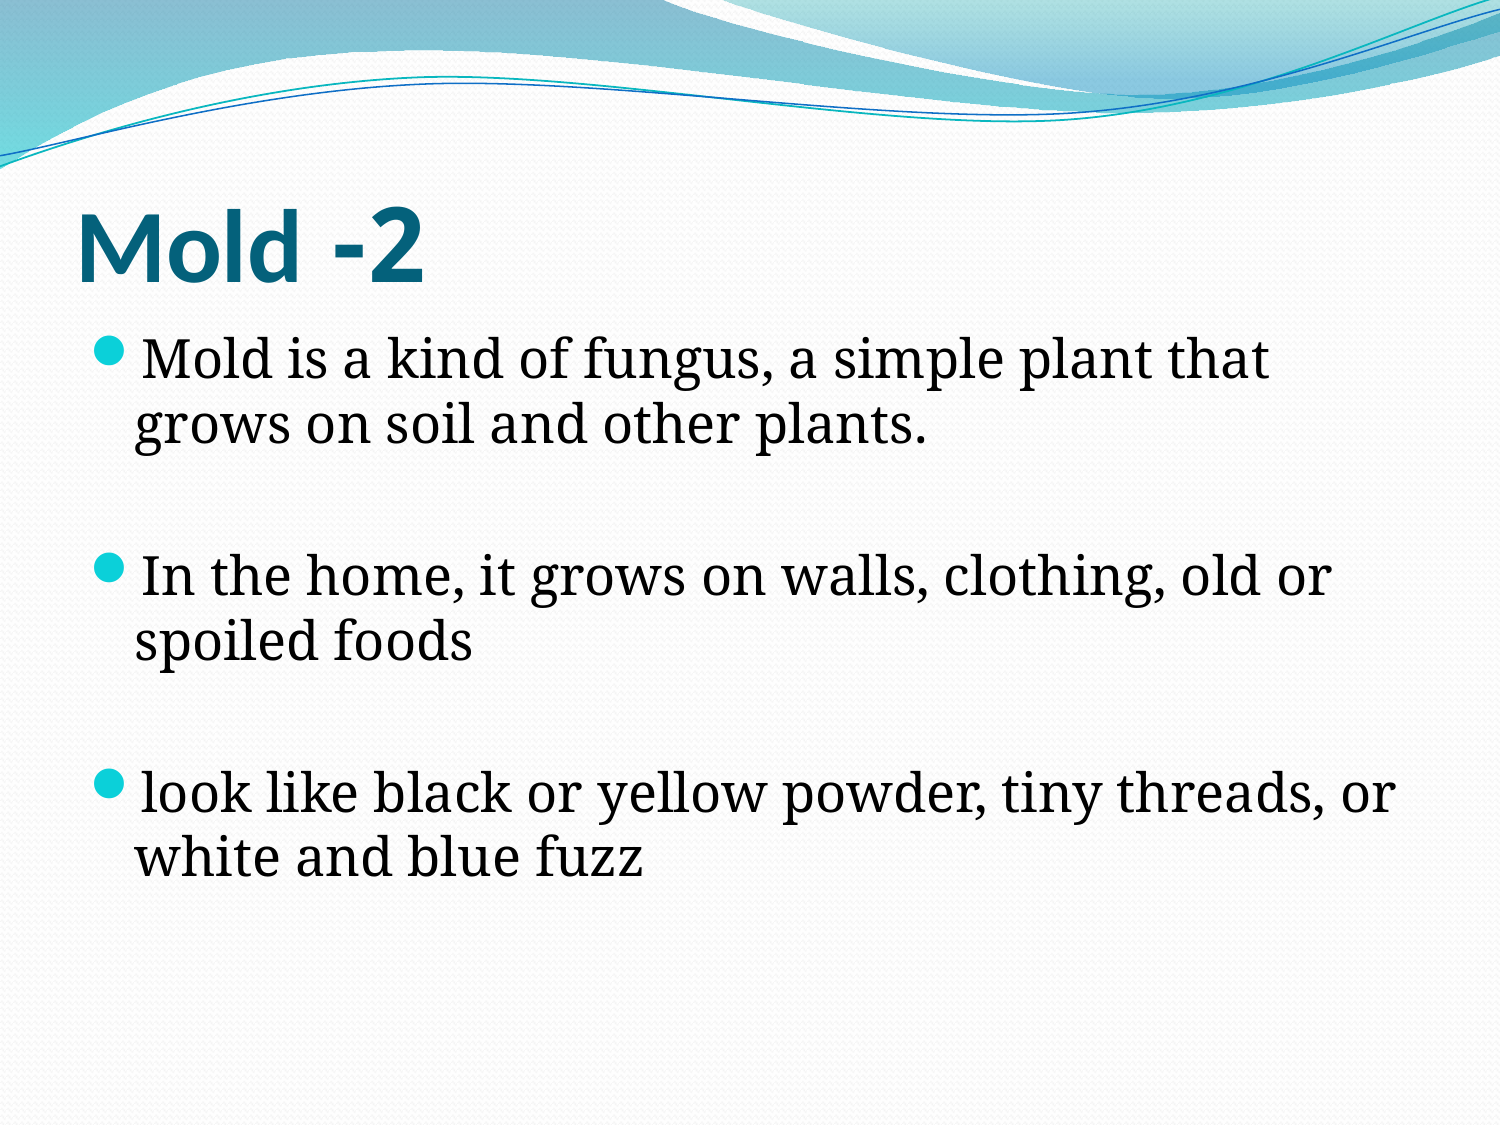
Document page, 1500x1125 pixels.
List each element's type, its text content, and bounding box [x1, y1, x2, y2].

title 2- Mold [75, 115, 1425, 303]
list Mold is a kind of fungus, a simple plant that grows on soil and other plants. In the home, it grows on walls, clothing, old or spoiled foods look like black or yellow powder, tiny threads, or white and blue fuzz [75, 317, 1425, 1038]
